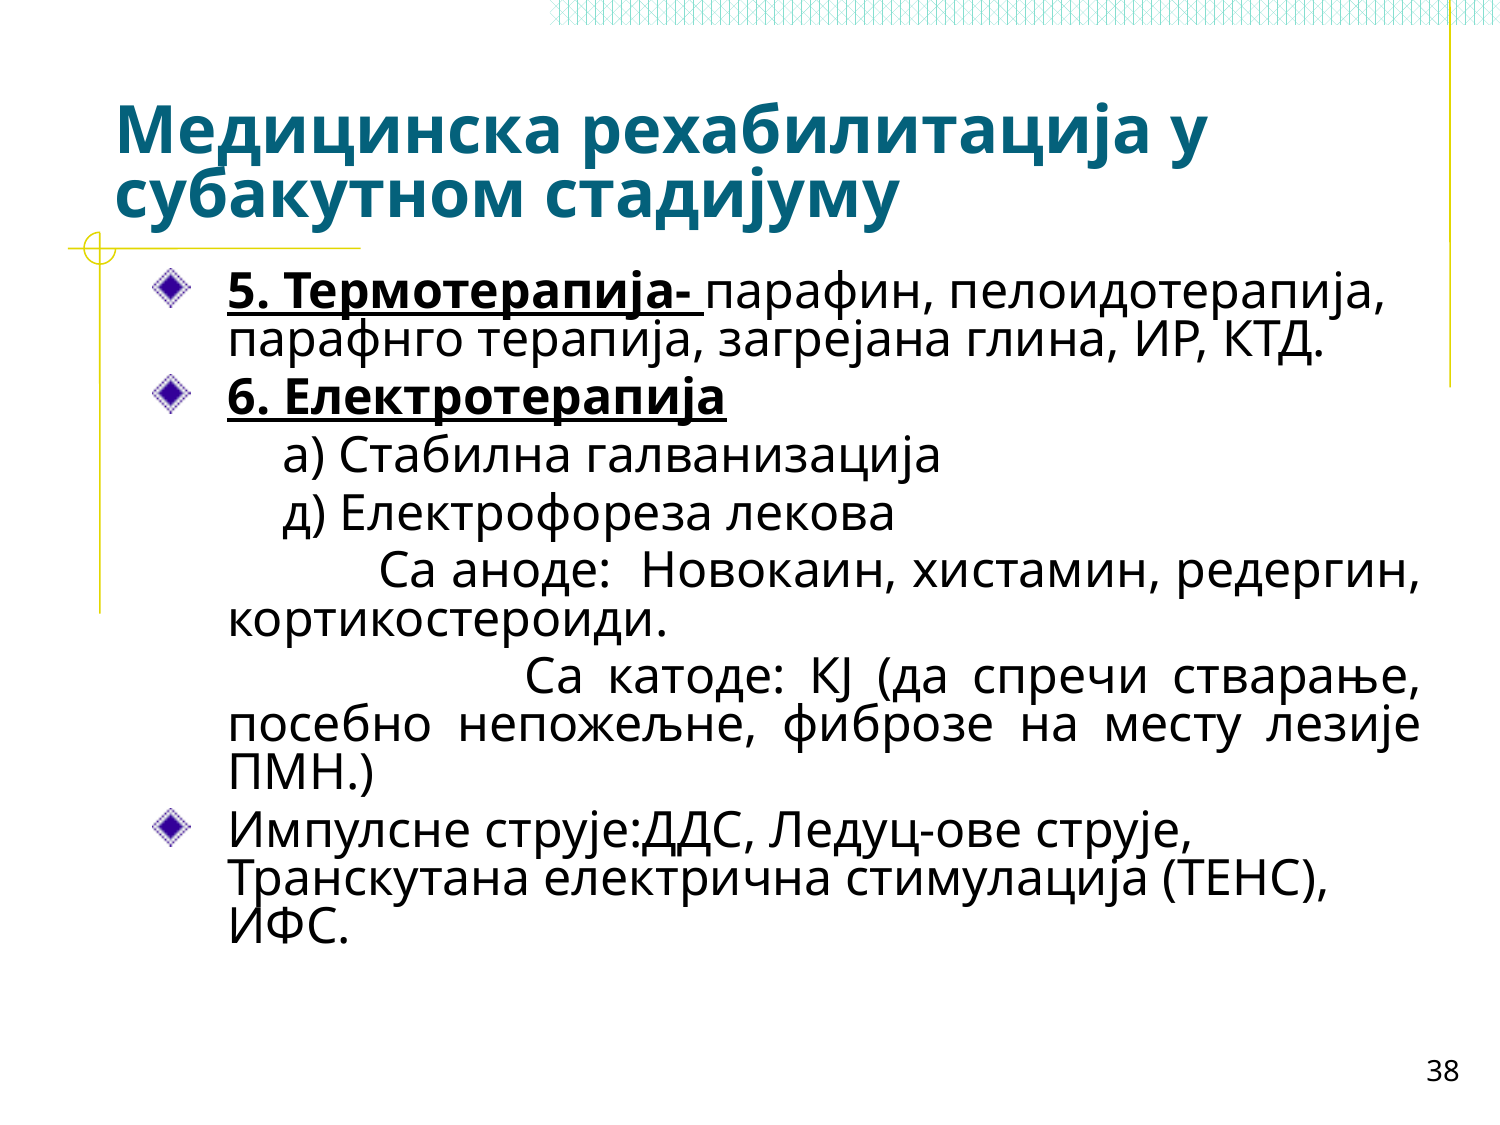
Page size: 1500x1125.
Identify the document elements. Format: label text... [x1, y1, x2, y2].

picture [152, 374, 191, 414]
slide_number 38 [1162, 1025, 1475, 1100]
picture [152, 268, 191, 308]
title Медицинска рехабилитација у субакутном стадијуму [99, 49, 1376, 238]
picture [152, 808, 191, 847]
list 5. Термотерапија- парафин, пелоидотерапија, парафнго терапија, загрејана глина, ИР, КТД. 6. Електротерапија а) Стабилна галванизација д) Електрофореза лекова Са аноде: Новокаин, хистамин, редергин, кортикостероиди. Са катоде: КЈ (да спречи стварање, посебно непожељне, фиброзе на месту лезије ПМН.) Импулсне струје:ДДС, Ледуц-ове струје, Транскутана електрична стимулација (ТЕНС), ИФС. [137, 262, 1438, 938]
